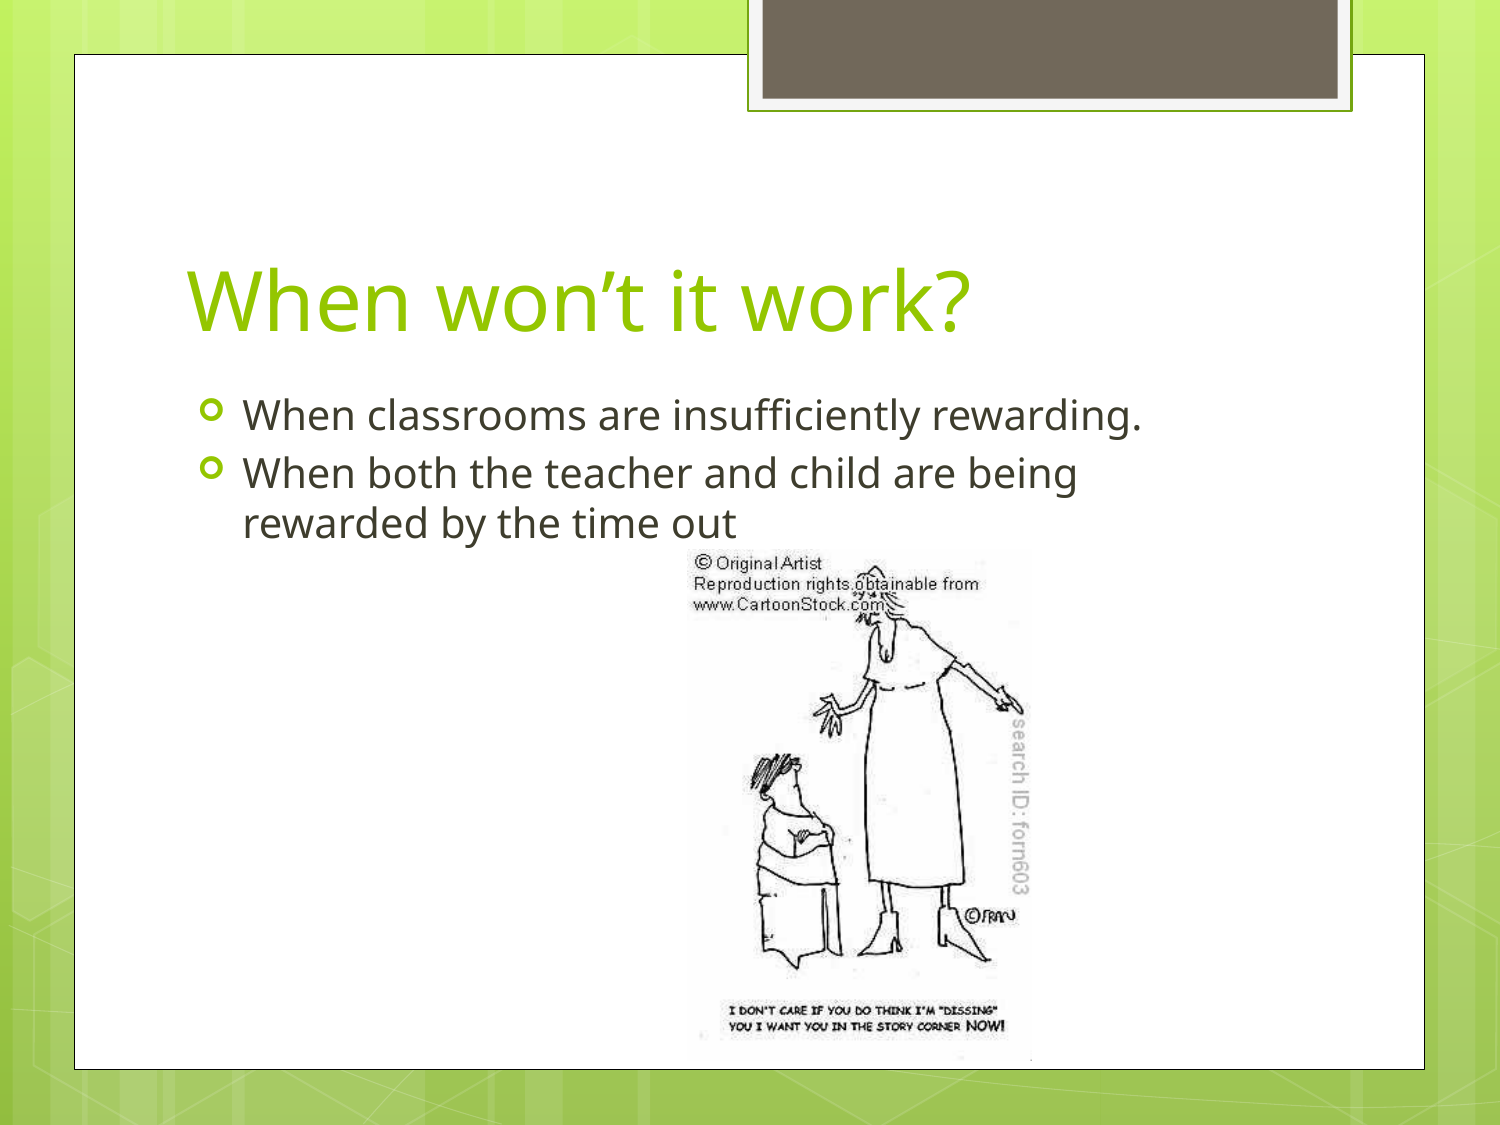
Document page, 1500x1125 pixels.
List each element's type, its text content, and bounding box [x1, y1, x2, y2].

title When won’t it work? [171, 168, 1324, 357]
list When classrooms are insufficiently rewarding. When both the teacher and child are being rewarded by the time out [171, 381, 1283, 957]
picture [687, 549, 1033, 1061]
